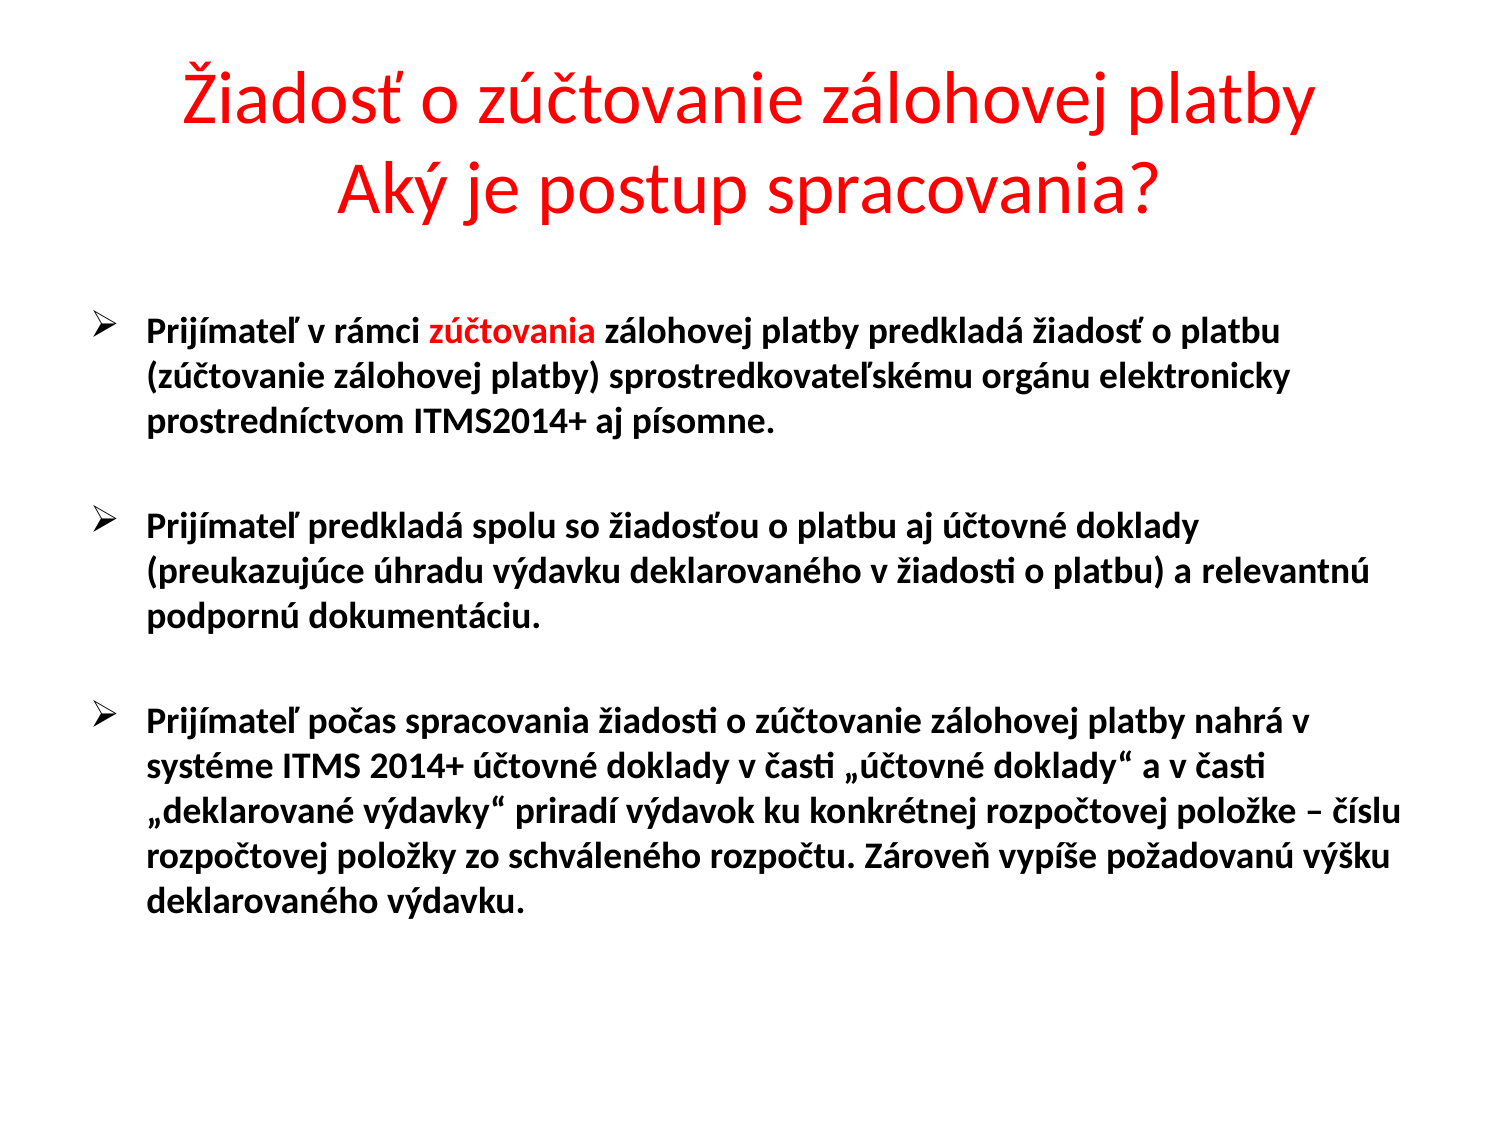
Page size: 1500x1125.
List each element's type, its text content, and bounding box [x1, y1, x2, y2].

list Prijímateľ v rámci zúčtovania zálohovej platby predkladá žiadosť o platbu (zúčtovanie zálohovej platby) sprostredkovateľskému orgánu elektronicky prostredníctvom ITMS2014+ aj písomne. Prijímateľ predkladá spolu so žiadosťou o platbu aj účtovné doklady (preukazujúce úhradu výdavku deklarovaného v žiadosti o platbu) a relevantnú podpornú dokumentáciu. Prijímateľ počas spracovania žiadosti o zúčtovanie zálohovej platby nahrá v systéme ITMS 2014+ účtovné doklady v časti „účtovné doklady“ a v časti „deklarované výdavky“ priradí výdavok ku konkrétnej rozpočtovej položke – číslu rozpočtovej položky zo schváleného rozpočtu. Zároveň vypíše požadovanú výšku deklarovaného výdavku. [74, 245, 1426, 1006]
title Žiadosť o zúčtovanie zálohovej platby Aký je postup spracovania? [74, 44, 1426, 233]
